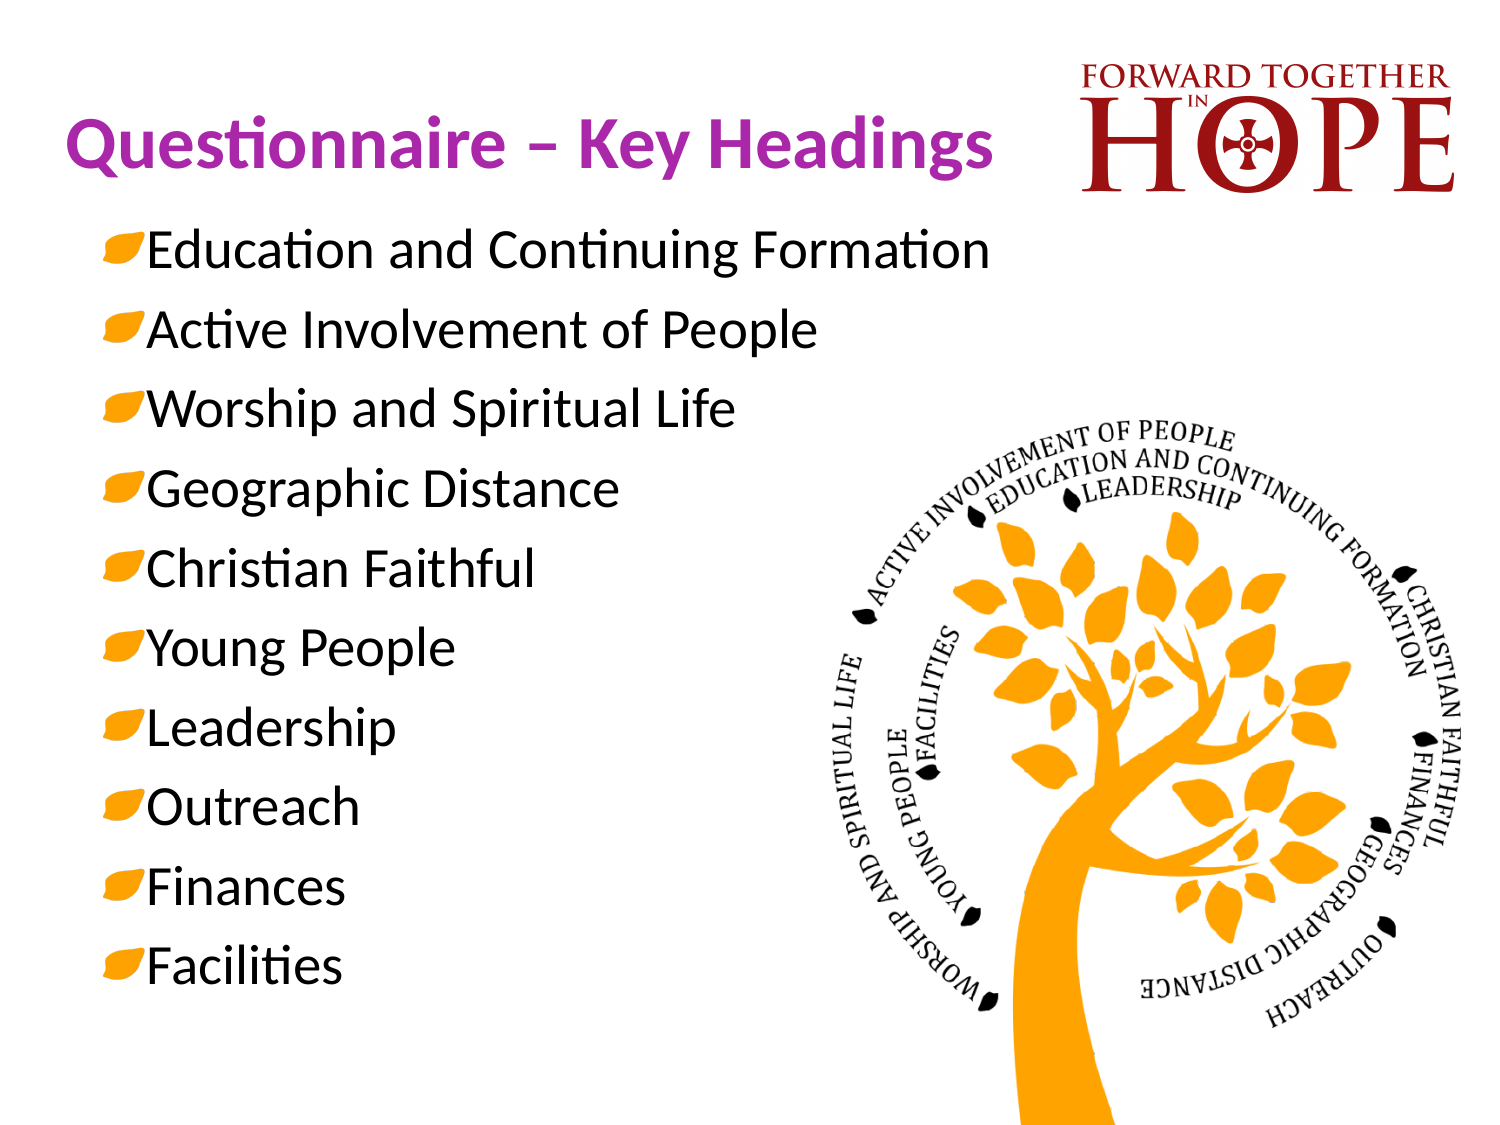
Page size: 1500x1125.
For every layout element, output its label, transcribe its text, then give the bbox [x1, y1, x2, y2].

picture [99, 936, 149, 988]
picture [99, 299, 149, 351]
picture [832, 420, 1461, 1125]
picture [99, 379, 149, 431]
picture [1080, 64, 1454, 193]
picture [99, 618, 149, 670]
picture [99, 459, 149, 511]
picture [99, 697, 149, 749]
list Education and Continuing Formation Active Involvement of People Worship and Spiritual Life Geographic Distance Christian Faithful Young People Leadership Outreach Finances Facilities [84, 204, 1434, 1013]
picture [99, 777, 149, 829]
picture [99, 538, 149, 590]
picture [99, 220, 149, 272]
picture [99, 857, 149, 909]
text_box Questionnaire – Key Headings [50, 86, 1075, 191]
